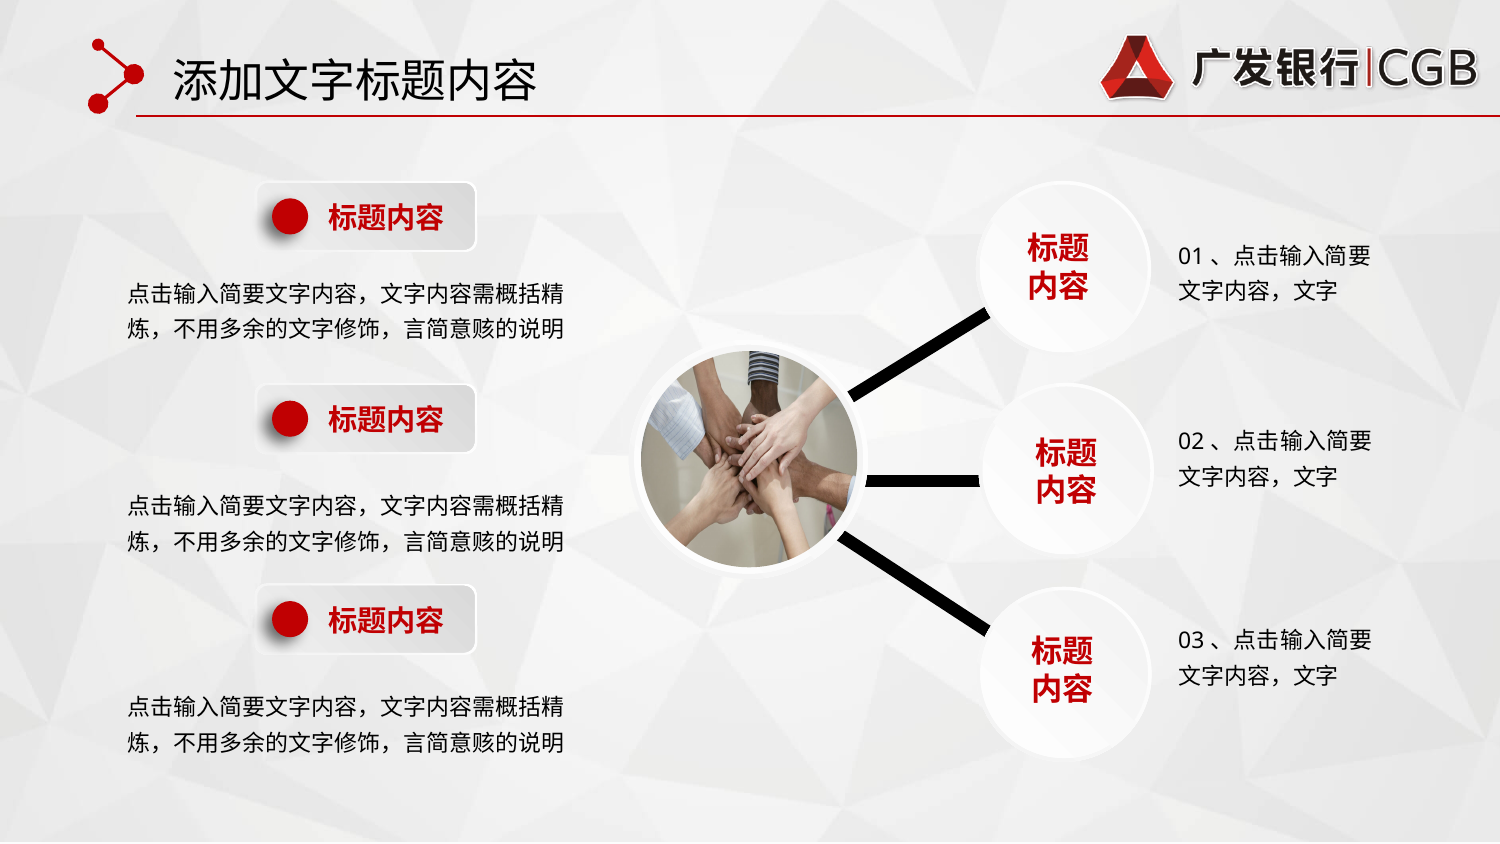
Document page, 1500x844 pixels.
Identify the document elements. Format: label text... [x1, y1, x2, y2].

text_box 03、点击输入简要文字内容，文字 [1163, 610, 1388, 697]
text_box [974, 586, 1152, 763]
text_box 01、点击输入简要文字内容，文字 [1163, 225, 1388, 312]
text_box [835, 531, 1058, 677]
text_box 点击输入简要文字内容，文字内容需概括精炼，不用多余的文字修饰，言简意赅的说明 [113, 476, 598, 563]
text_box 点击输入简要文字内容，文字内容需概括精炼，不用多余的文字修饰，言简意赅的说明 [113, 263, 598, 350]
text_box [254, 583, 478, 655]
text_box 添加文字标题内容 [128, 46, 583, 113]
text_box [254, 180, 478, 253]
text_box 点击输入简要文字内容，文字内容需概括精炼，不用多余的文字修饰，言简意赅的说明 [113, 677, 598, 764]
picture [0, 0, 1500, 842]
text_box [835, 265, 1064, 407]
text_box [978, 382, 1155, 559]
text_box 02、点击输入简要文字内容，文字 [1163, 411, 1388, 498]
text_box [254, 383, 478, 455]
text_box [628, 339, 869, 580]
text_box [971, 180, 1152, 357]
